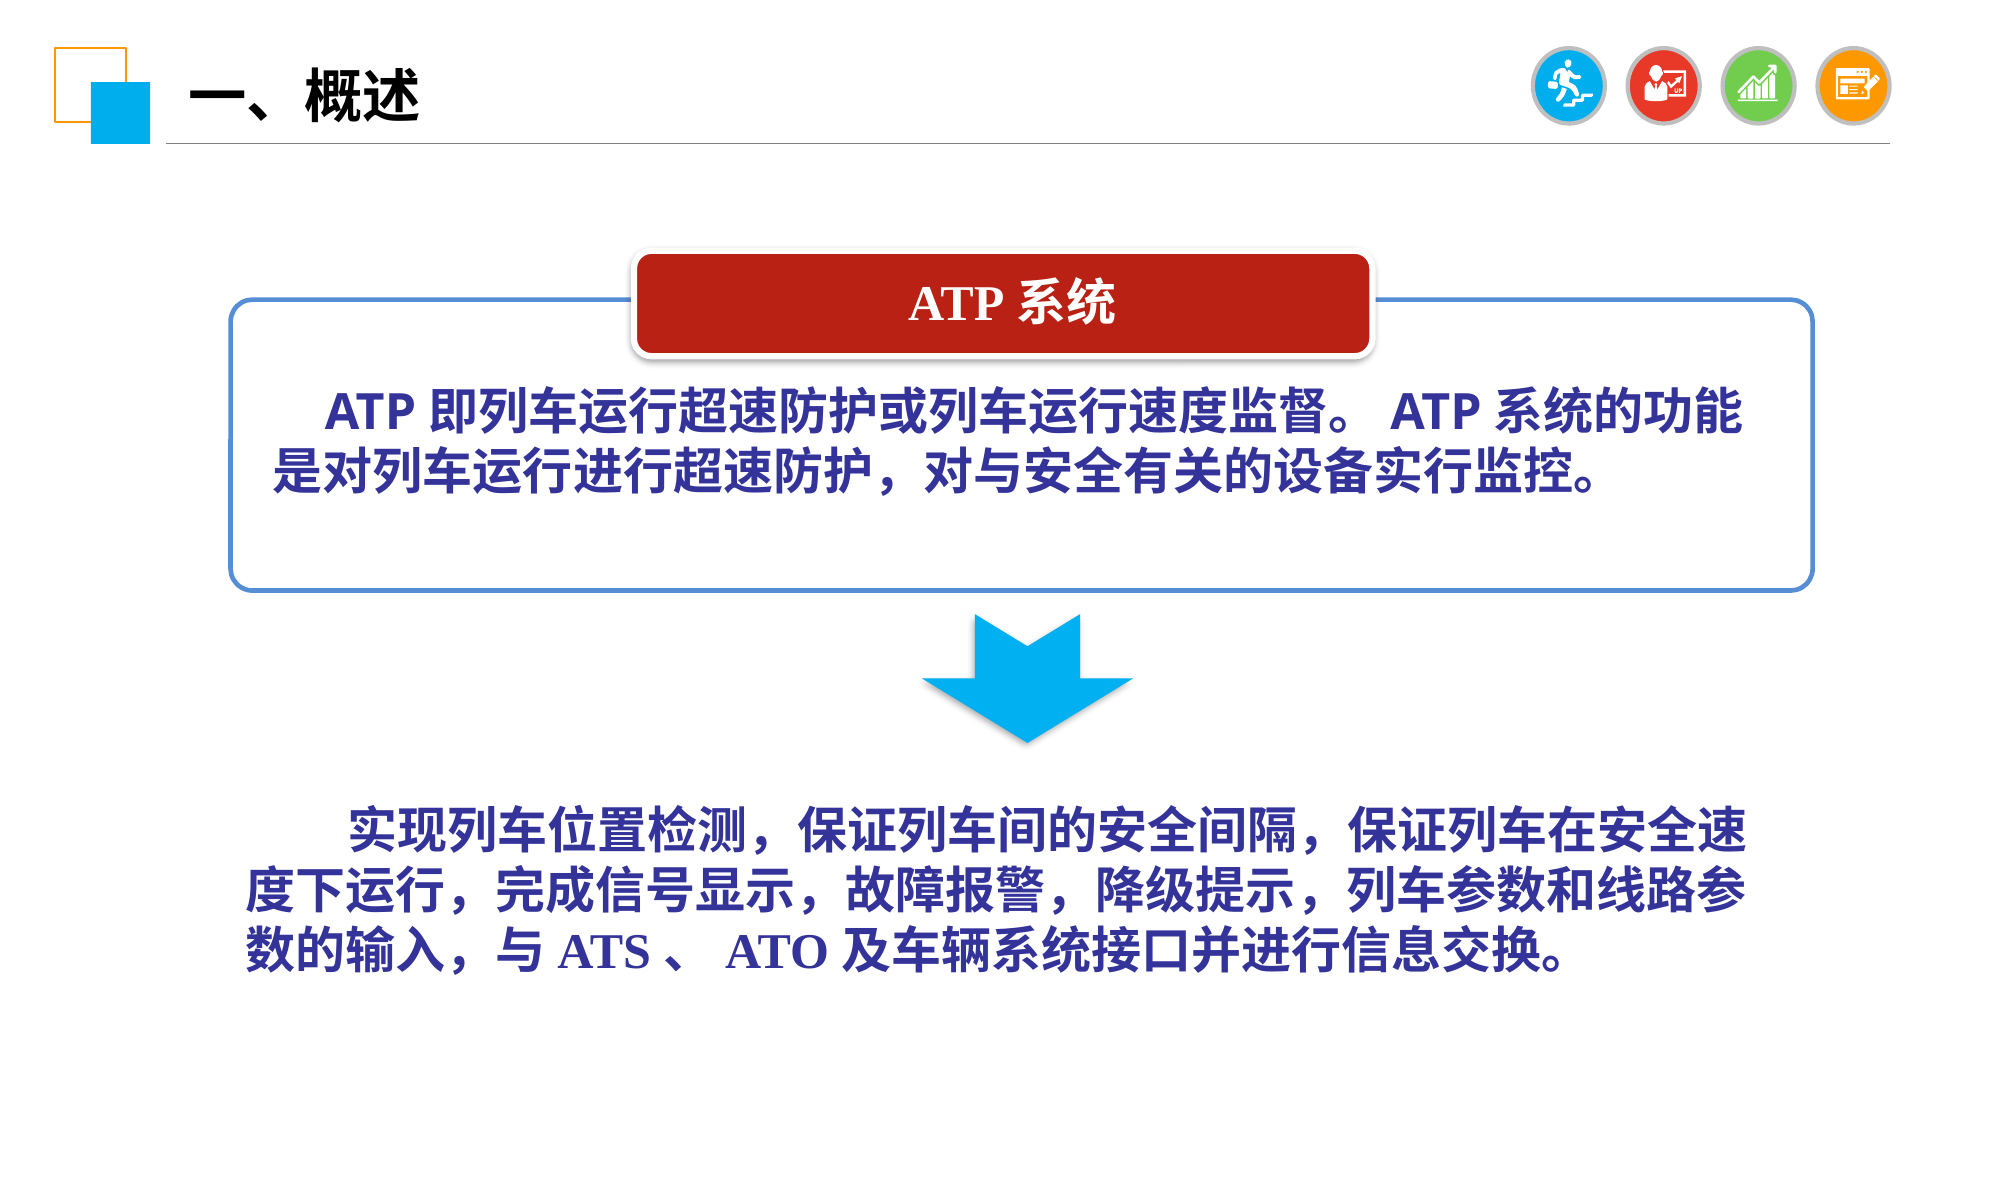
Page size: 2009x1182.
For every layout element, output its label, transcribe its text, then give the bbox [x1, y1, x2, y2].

text_box 实现列车位置检测，保证列车间的安全间隔，保证列车在安全速度下运行，完成信号显示，故障报警，降级提示，列车参数和线路参数的输入，与ATS、ATO及车辆系统接口并进行信息交换。 [230, 790, 1801, 986]
text_box [920, 612, 1135, 745]
text_box 一、概述 [173, 51, 437, 137]
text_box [230, 250, 1813, 591]
